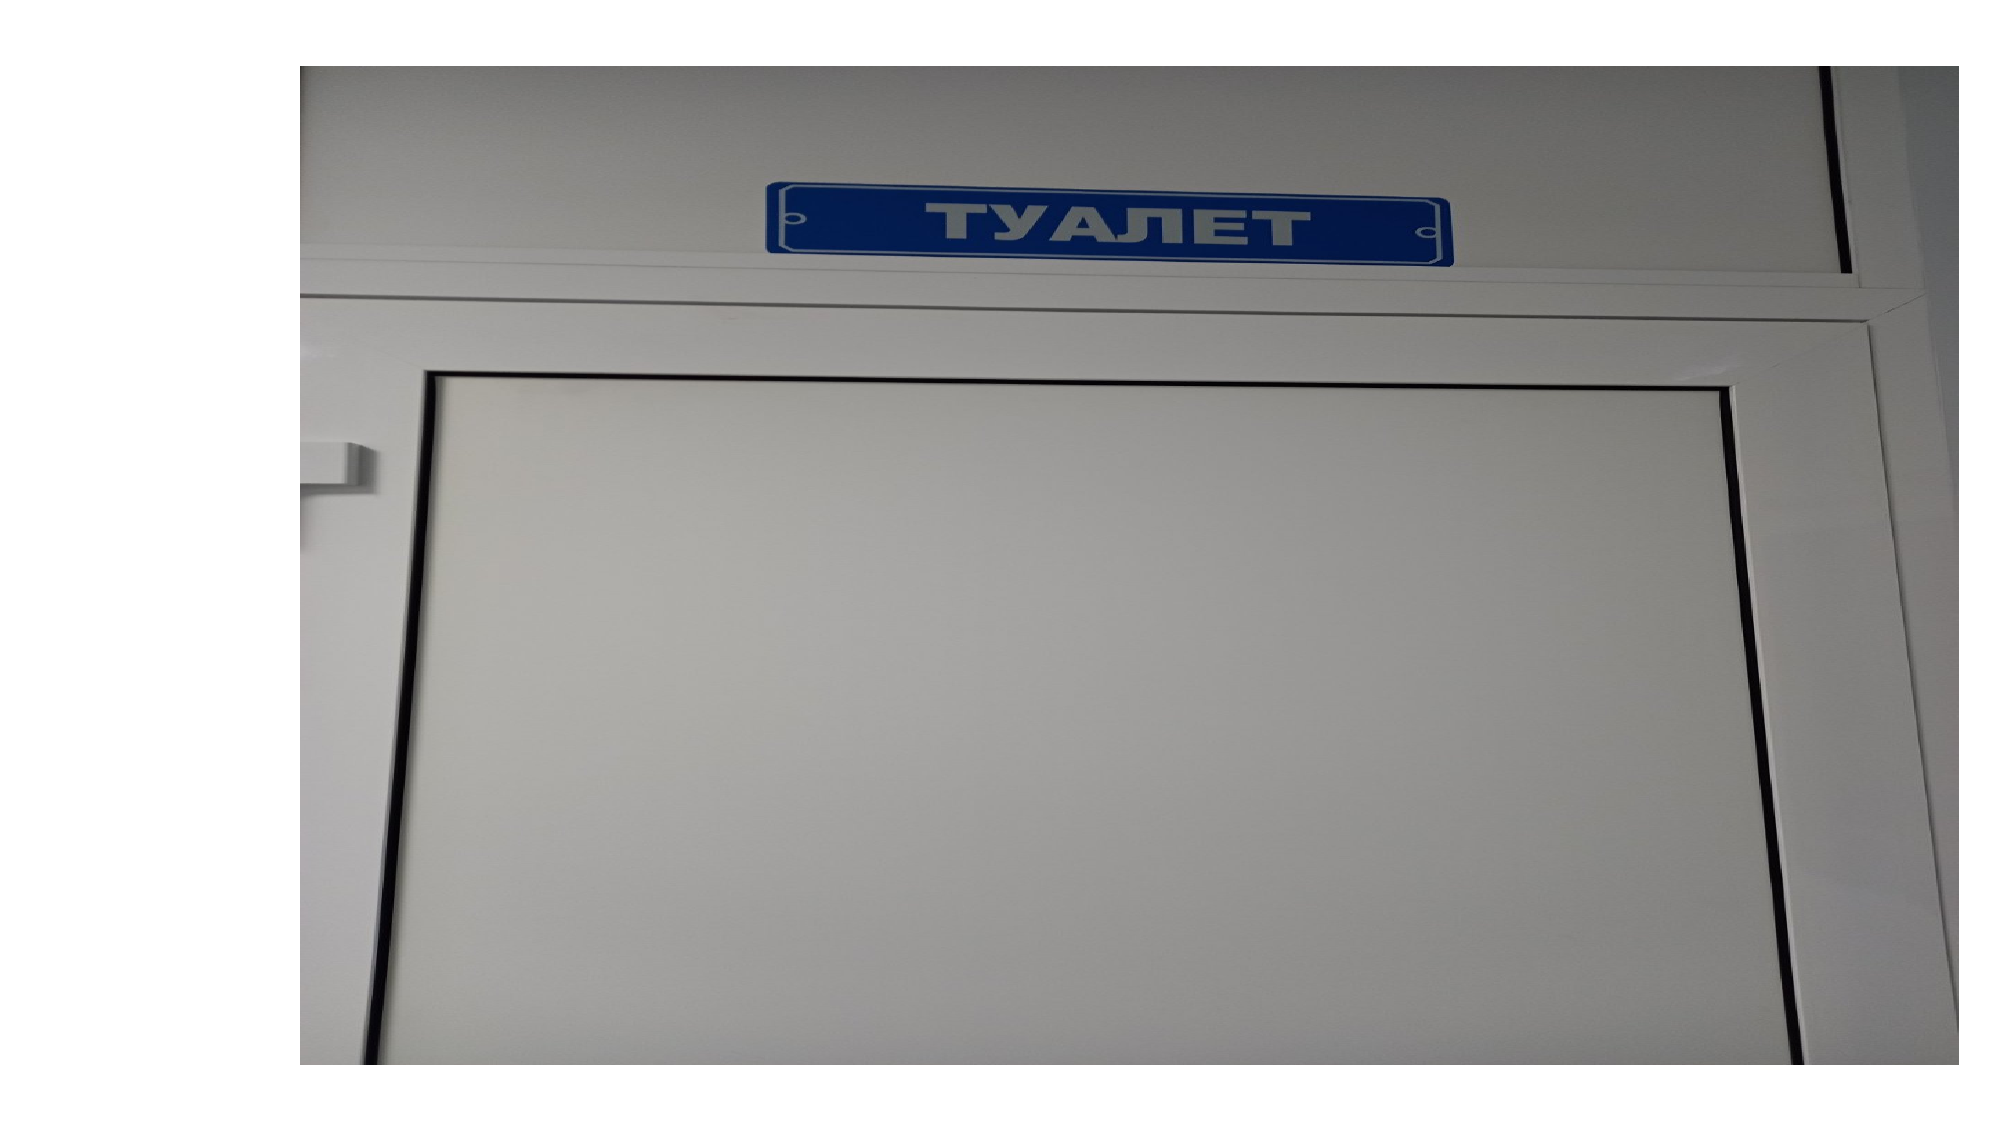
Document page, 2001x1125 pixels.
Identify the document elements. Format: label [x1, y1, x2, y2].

picture [299, 66, 1959, 1065]
